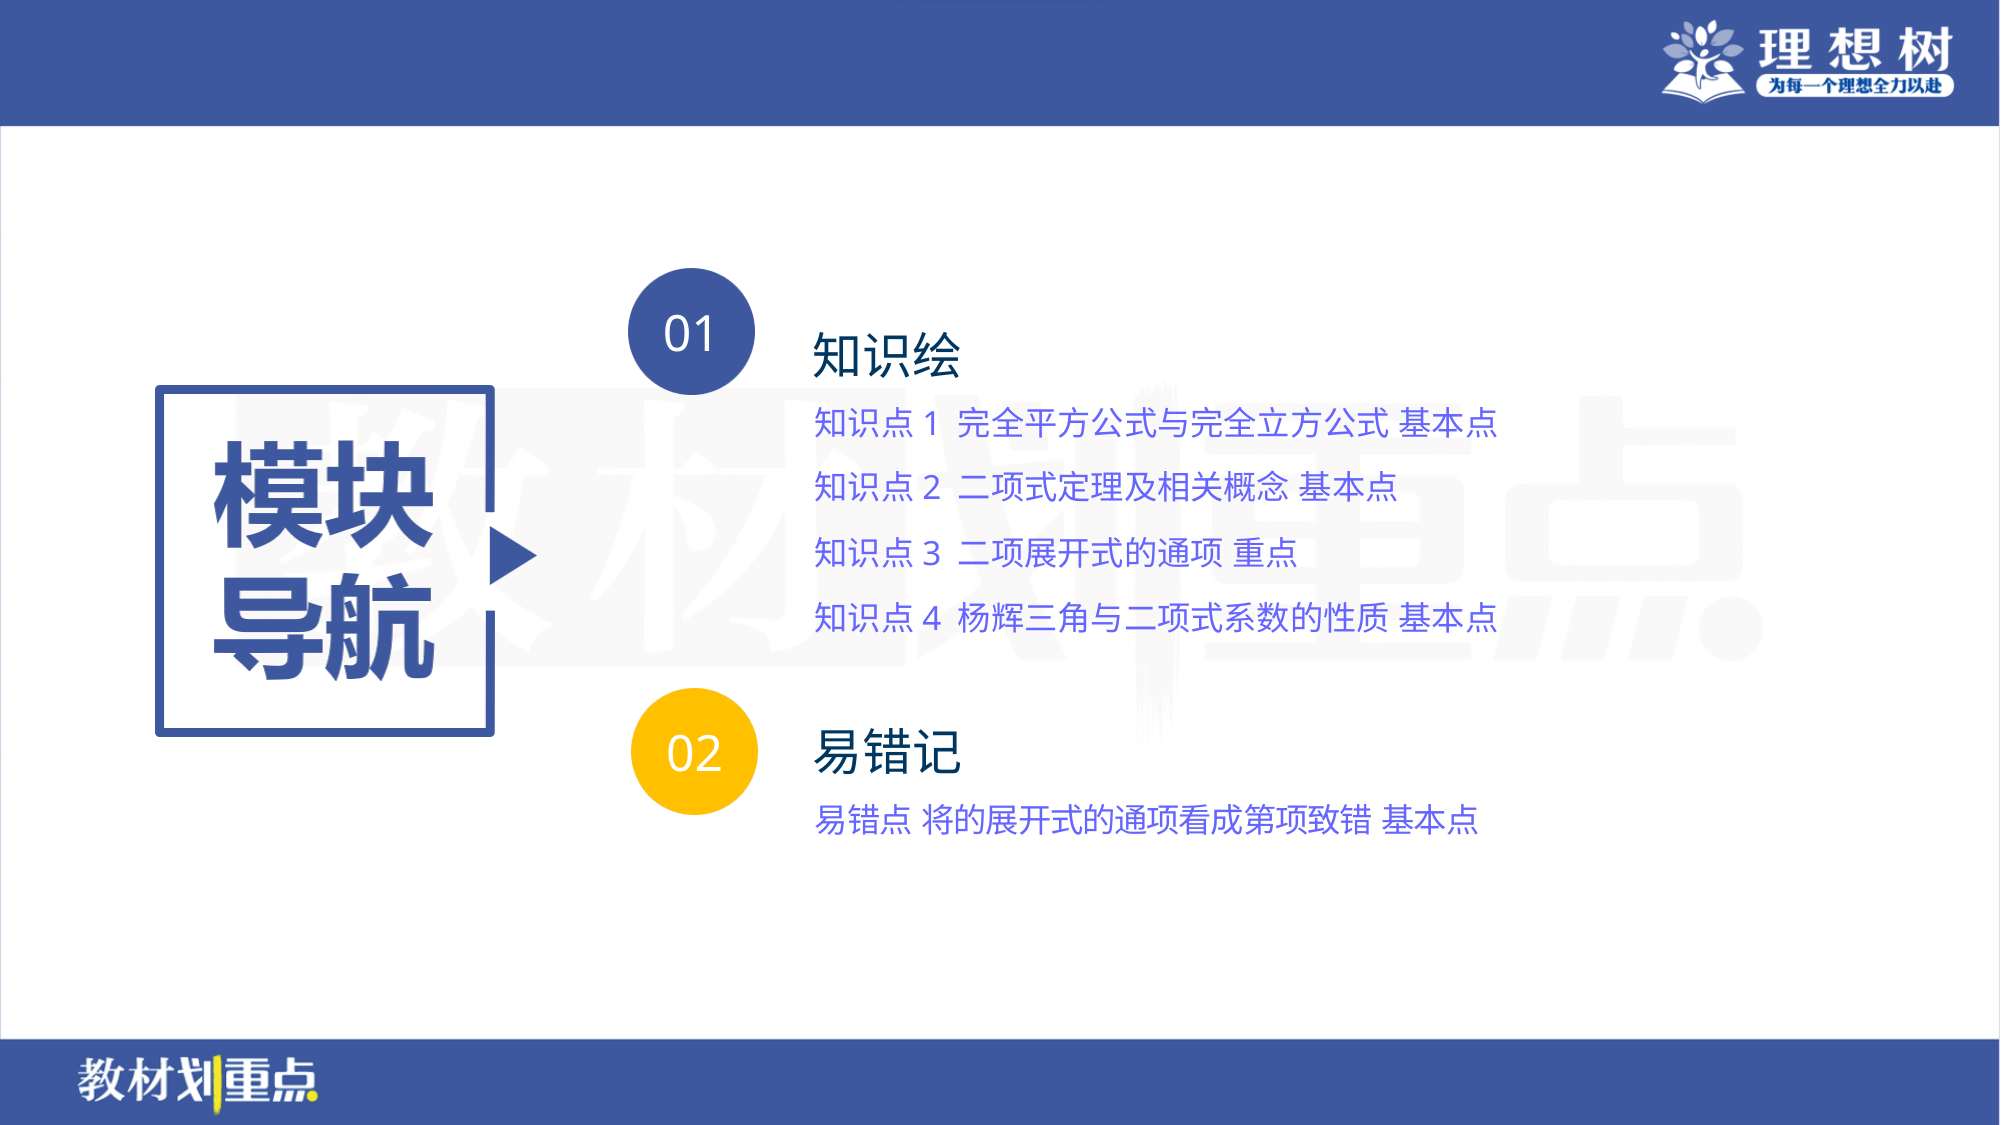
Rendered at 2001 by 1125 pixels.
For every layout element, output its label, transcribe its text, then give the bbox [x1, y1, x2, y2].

text_box 知识点4 杨辉三角与二项式系数的性质 基本点 [814, 586, 1937, 645]
text_box 易错记 [784, 712, 992, 788]
text_box 知识点3 二项展开式的通项 重点 [814, 521, 1937, 581]
picture [0, 0, 2000, 1125]
text_box 知识绘 [784, 316, 992, 392]
text_box 知识点2 二项式定理及相关概念 基本点 [814, 456, 1937, 515]
text_box 知识点1 完全平方公式与完全立方公式 基本点 [814, 391, 1937, 450]
